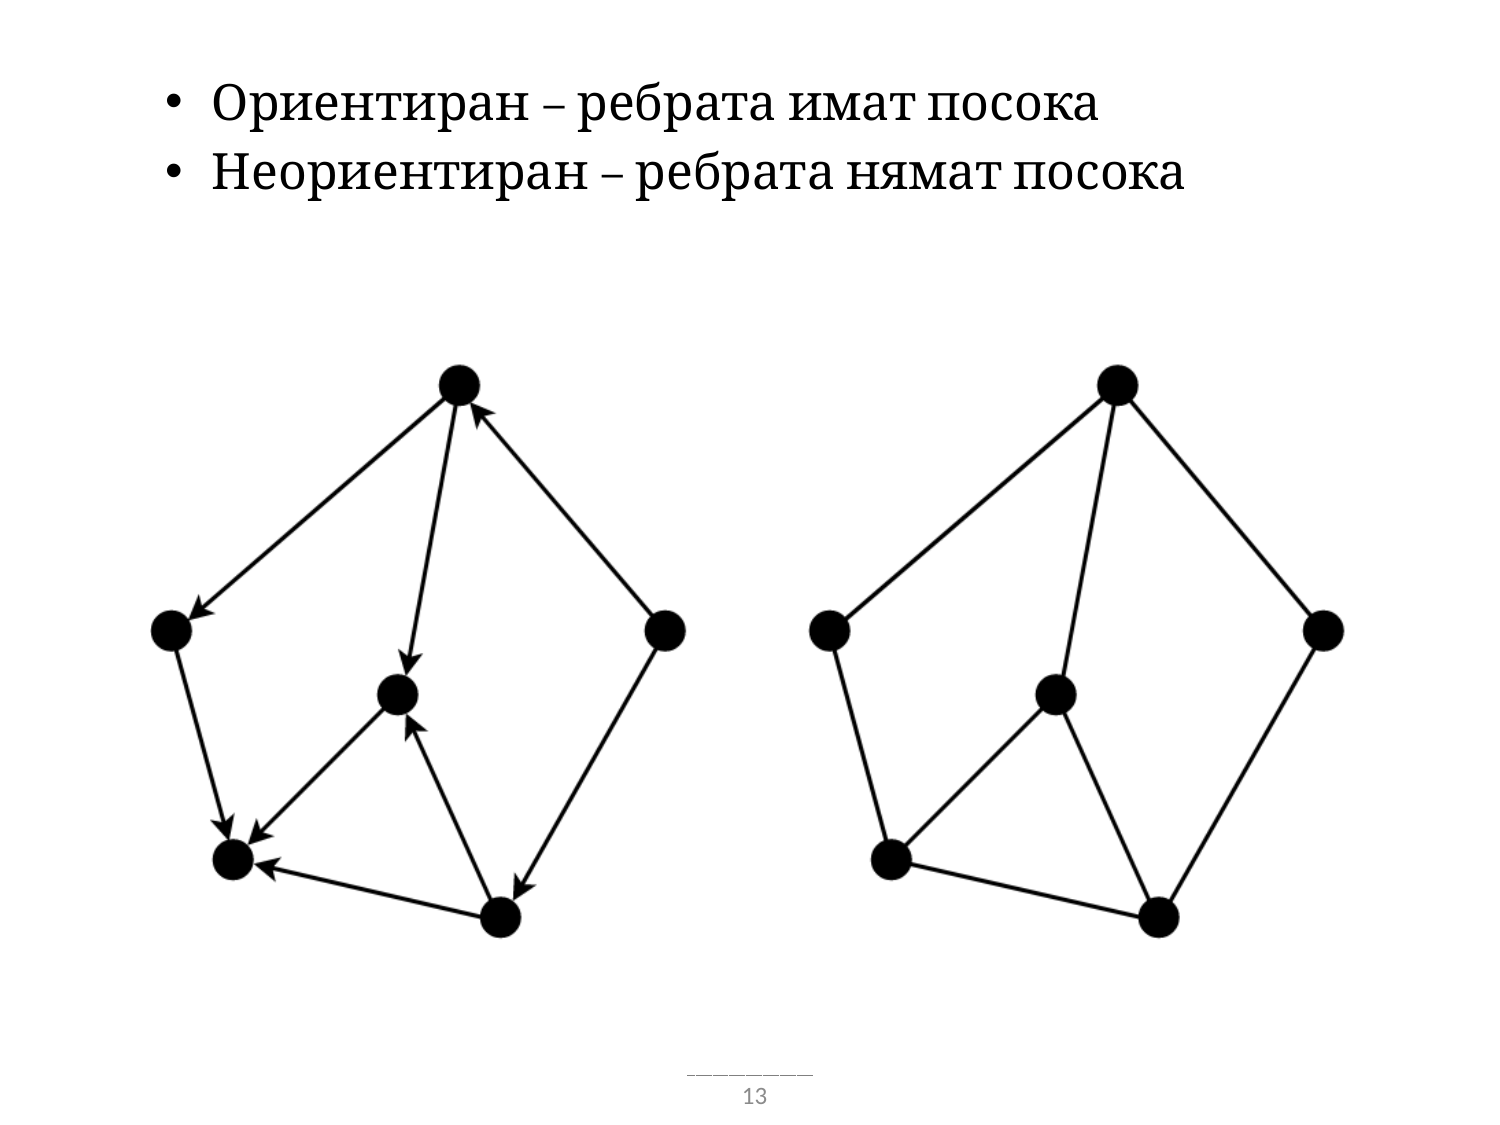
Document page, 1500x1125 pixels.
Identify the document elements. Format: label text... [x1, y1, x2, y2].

slide_number 13 [579, 1065, 930, 1125]
list Ориентиран – ребрата имат посока Неориентиран – ребрата нямат посока [75, 62, 1450, 1063]
picture [149, 362, 1351, 942]
